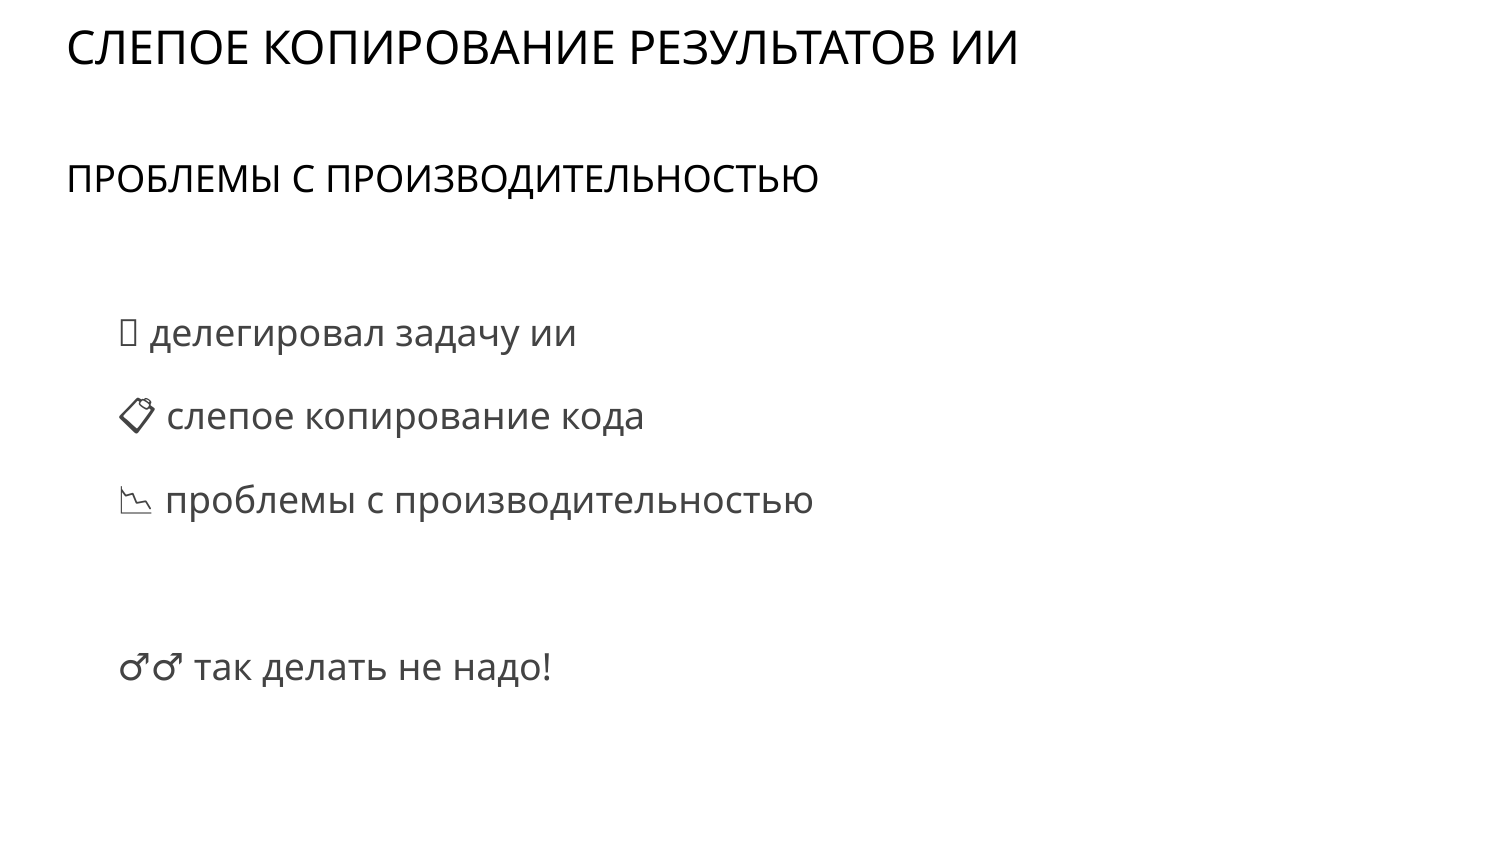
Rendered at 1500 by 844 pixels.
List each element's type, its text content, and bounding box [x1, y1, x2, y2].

list 🤖 делегировал задачу ии 📋 слепое копирование кода 📉 проблемы с производительностью 🙅‍♂️ так делать не надо! [102, 283, 1500, 844]
list ПРОБЛЕМЫ С ПРОИЗВОДИТЕЛЬНОСТЬЮ [51, 130, 1449, 237]
title СЛЕПОЕ КОПИРОВАНИЕ РЕЗУЛЬТАТОВ ИИ [51, 0, 1449, 94]
